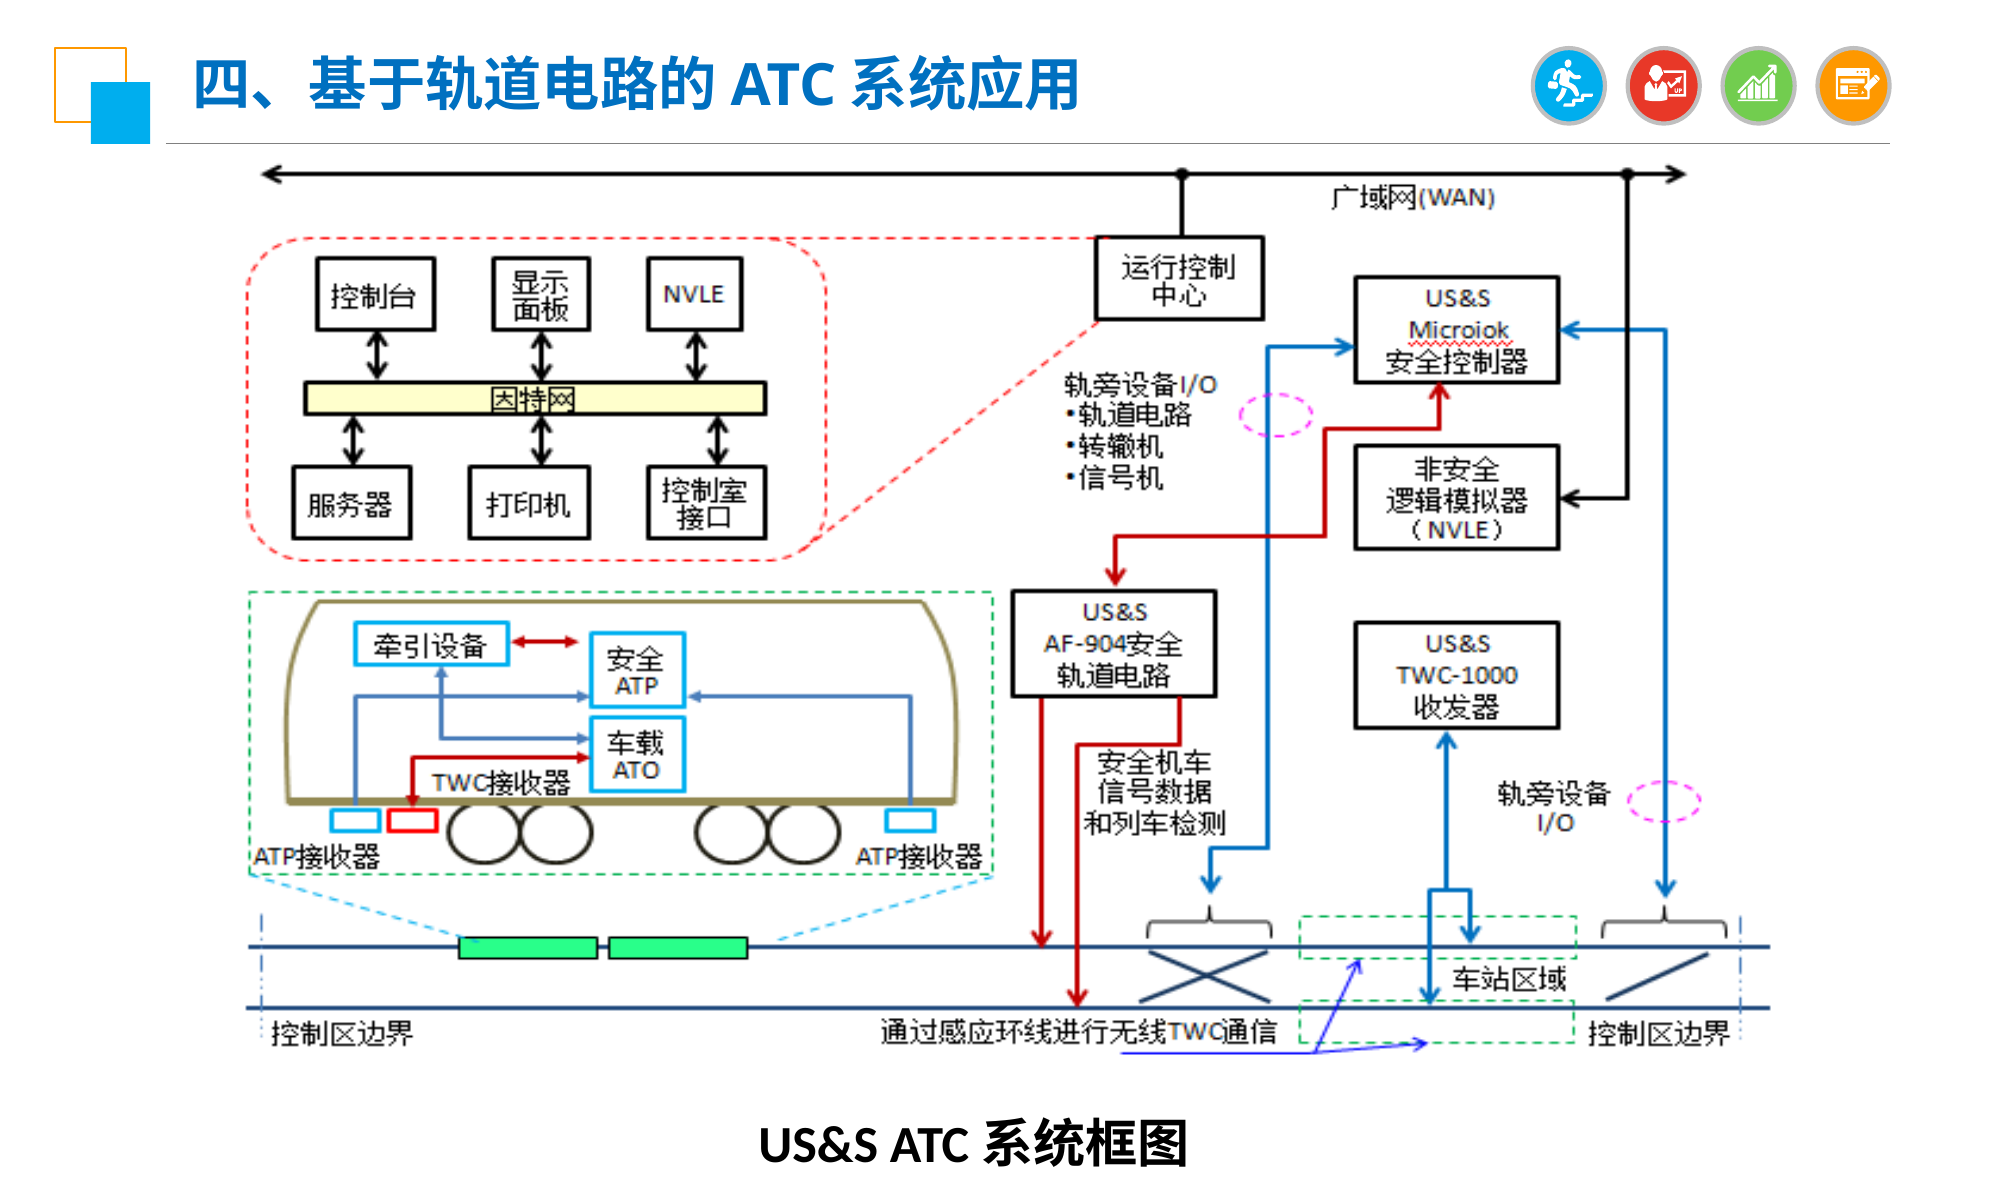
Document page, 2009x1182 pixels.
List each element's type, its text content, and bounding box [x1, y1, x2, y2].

text_box US&S ATC系统框图 [731, 1102, 1205, 1181]
picture [230, 145, 1778, 1076]
text_box 四、基于轨道电路的ATC系统应用 [150, 39, 1098, 125]
